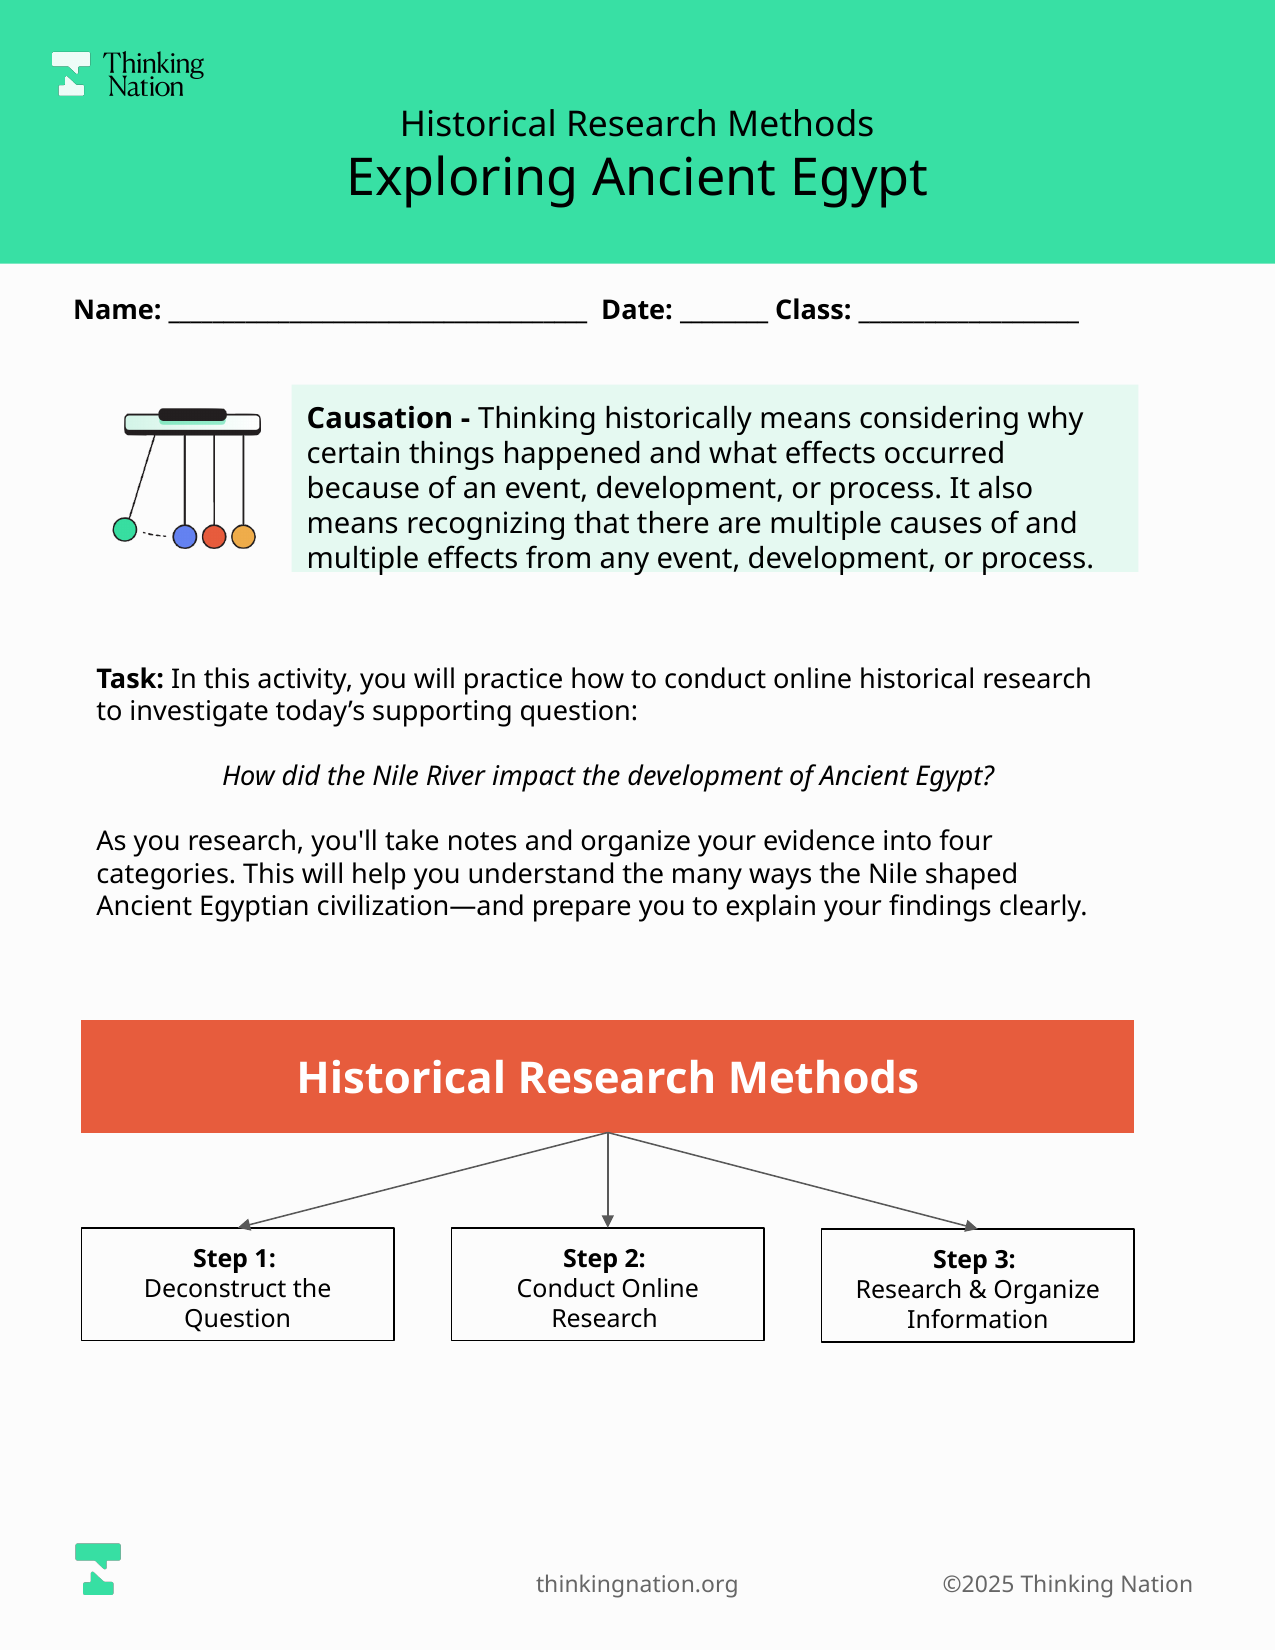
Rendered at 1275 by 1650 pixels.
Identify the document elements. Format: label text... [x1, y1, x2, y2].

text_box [607, 1132, 979, 1230]
text_box Step 1: Deconstruct the Question [81, 1227, 395, 1341]
text_box Task: In this activity, you will practice how to conduct online historical research to investigate today’s supporting question: How did the Nile River impact the development of Ancient Egypt? As you research, you'll take notes and organize your evidence into four categories. This will help you understand the many ways the Nile shaped Ancient Egyptian civilization—and prepare you to explain your findings clearly. [81, 646, 1135, 946]
text_box ©2025 Thinking Nation [907, 1553, 1210, 1605]
picture [62, 1533, 134, 1605]
text_box Name: ______________________________________ Date: ________ Class: ____________________ [57, 276, 1218, 339]
picture [81, 372, 292, 584]
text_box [237, 1132, 604, 1228]
text_box thinkingnation.org [486, 1553, 789, 1605]
picture [35, 37, 210, 110]
text_box Causation - Thinking historically means considering why certain things happened and what effects occurred because of an event, development, or process. It also means recognizing that there are multiple causes of and multiple effects from any event, development, or process. [296, 384, 1139, 572]
text_box Historical Research Methods Exploring Ancient Egypt [0, 0, 1275, 264]
text_box Historical Research Methods [81, 1019, 1135, 1133]
text_box Step 2: Conduct Online Research [451, 1236, 765, 1341]
text_box Step 3: Research & Organize Information [821, 1228, 1135, 1342]
